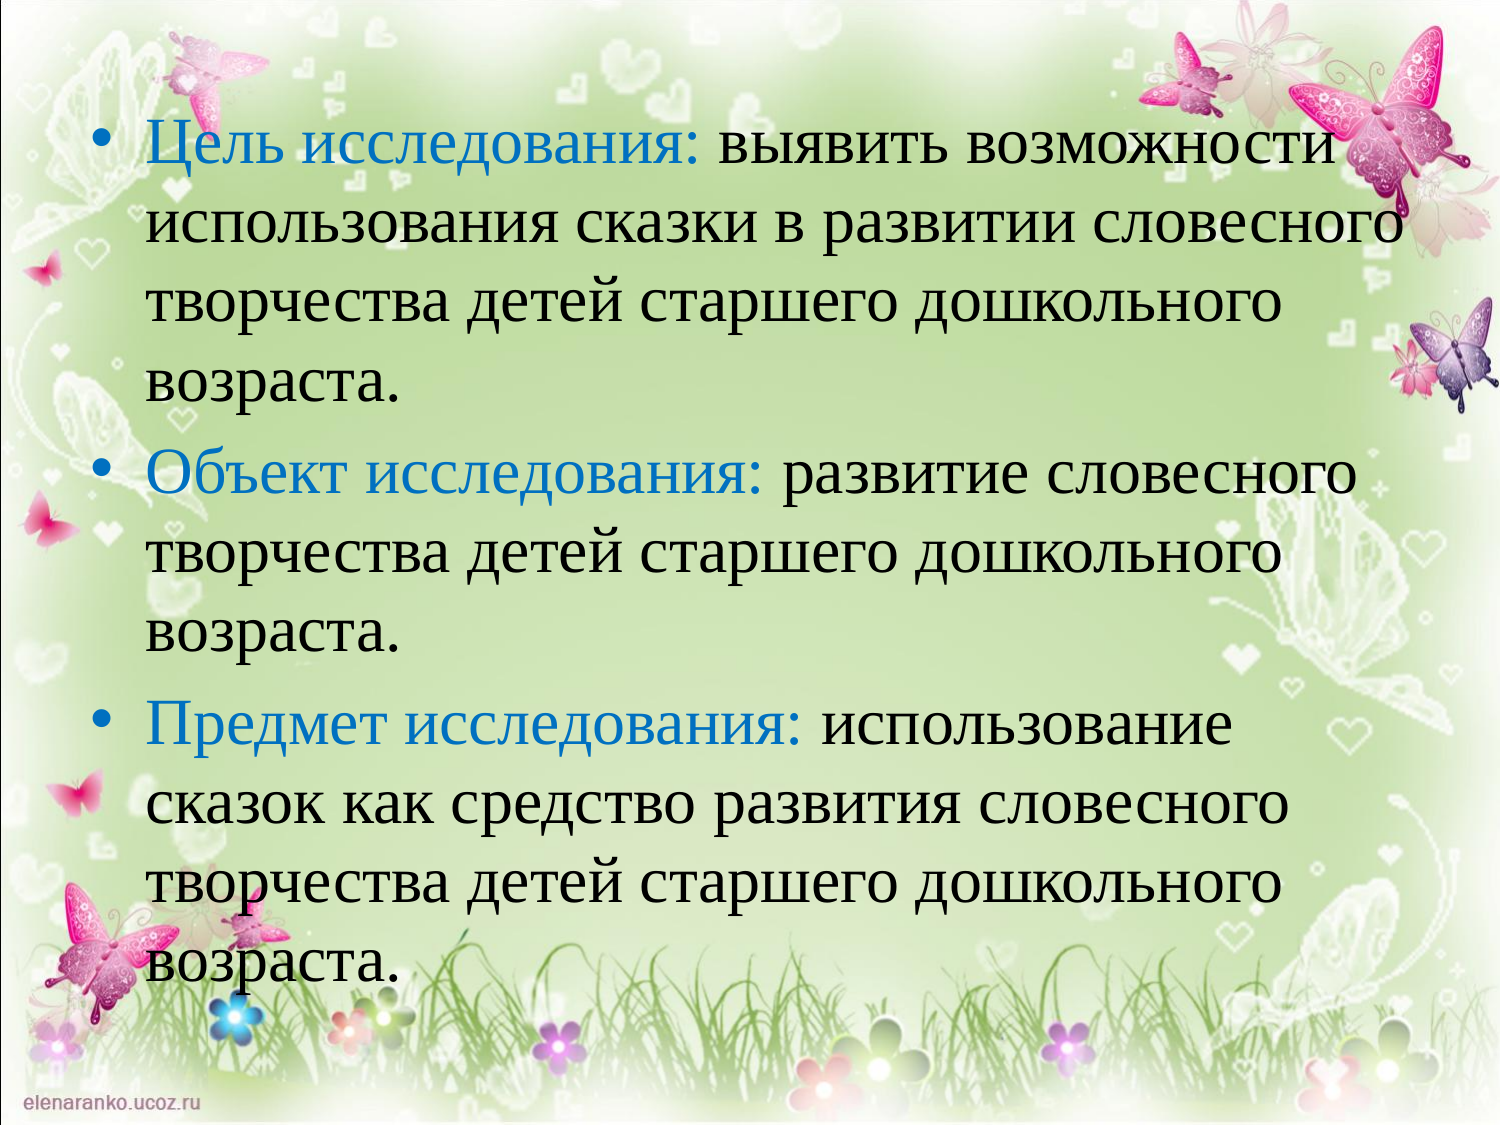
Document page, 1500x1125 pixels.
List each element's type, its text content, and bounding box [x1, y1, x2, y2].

list Цель исследования: выявить возможности использования сказки в развитии словесного творчества детей старшего дошкольного возраста. Объект исследования: развитие словесного творчества детей старшего дошкольного возраста. Предмет исследования: использование сказок как средство развития словесного творчества детей старшего дошкольного возраста. [75, 90, 1425, 1005]
picture [0, 0, 1500, 1125]
